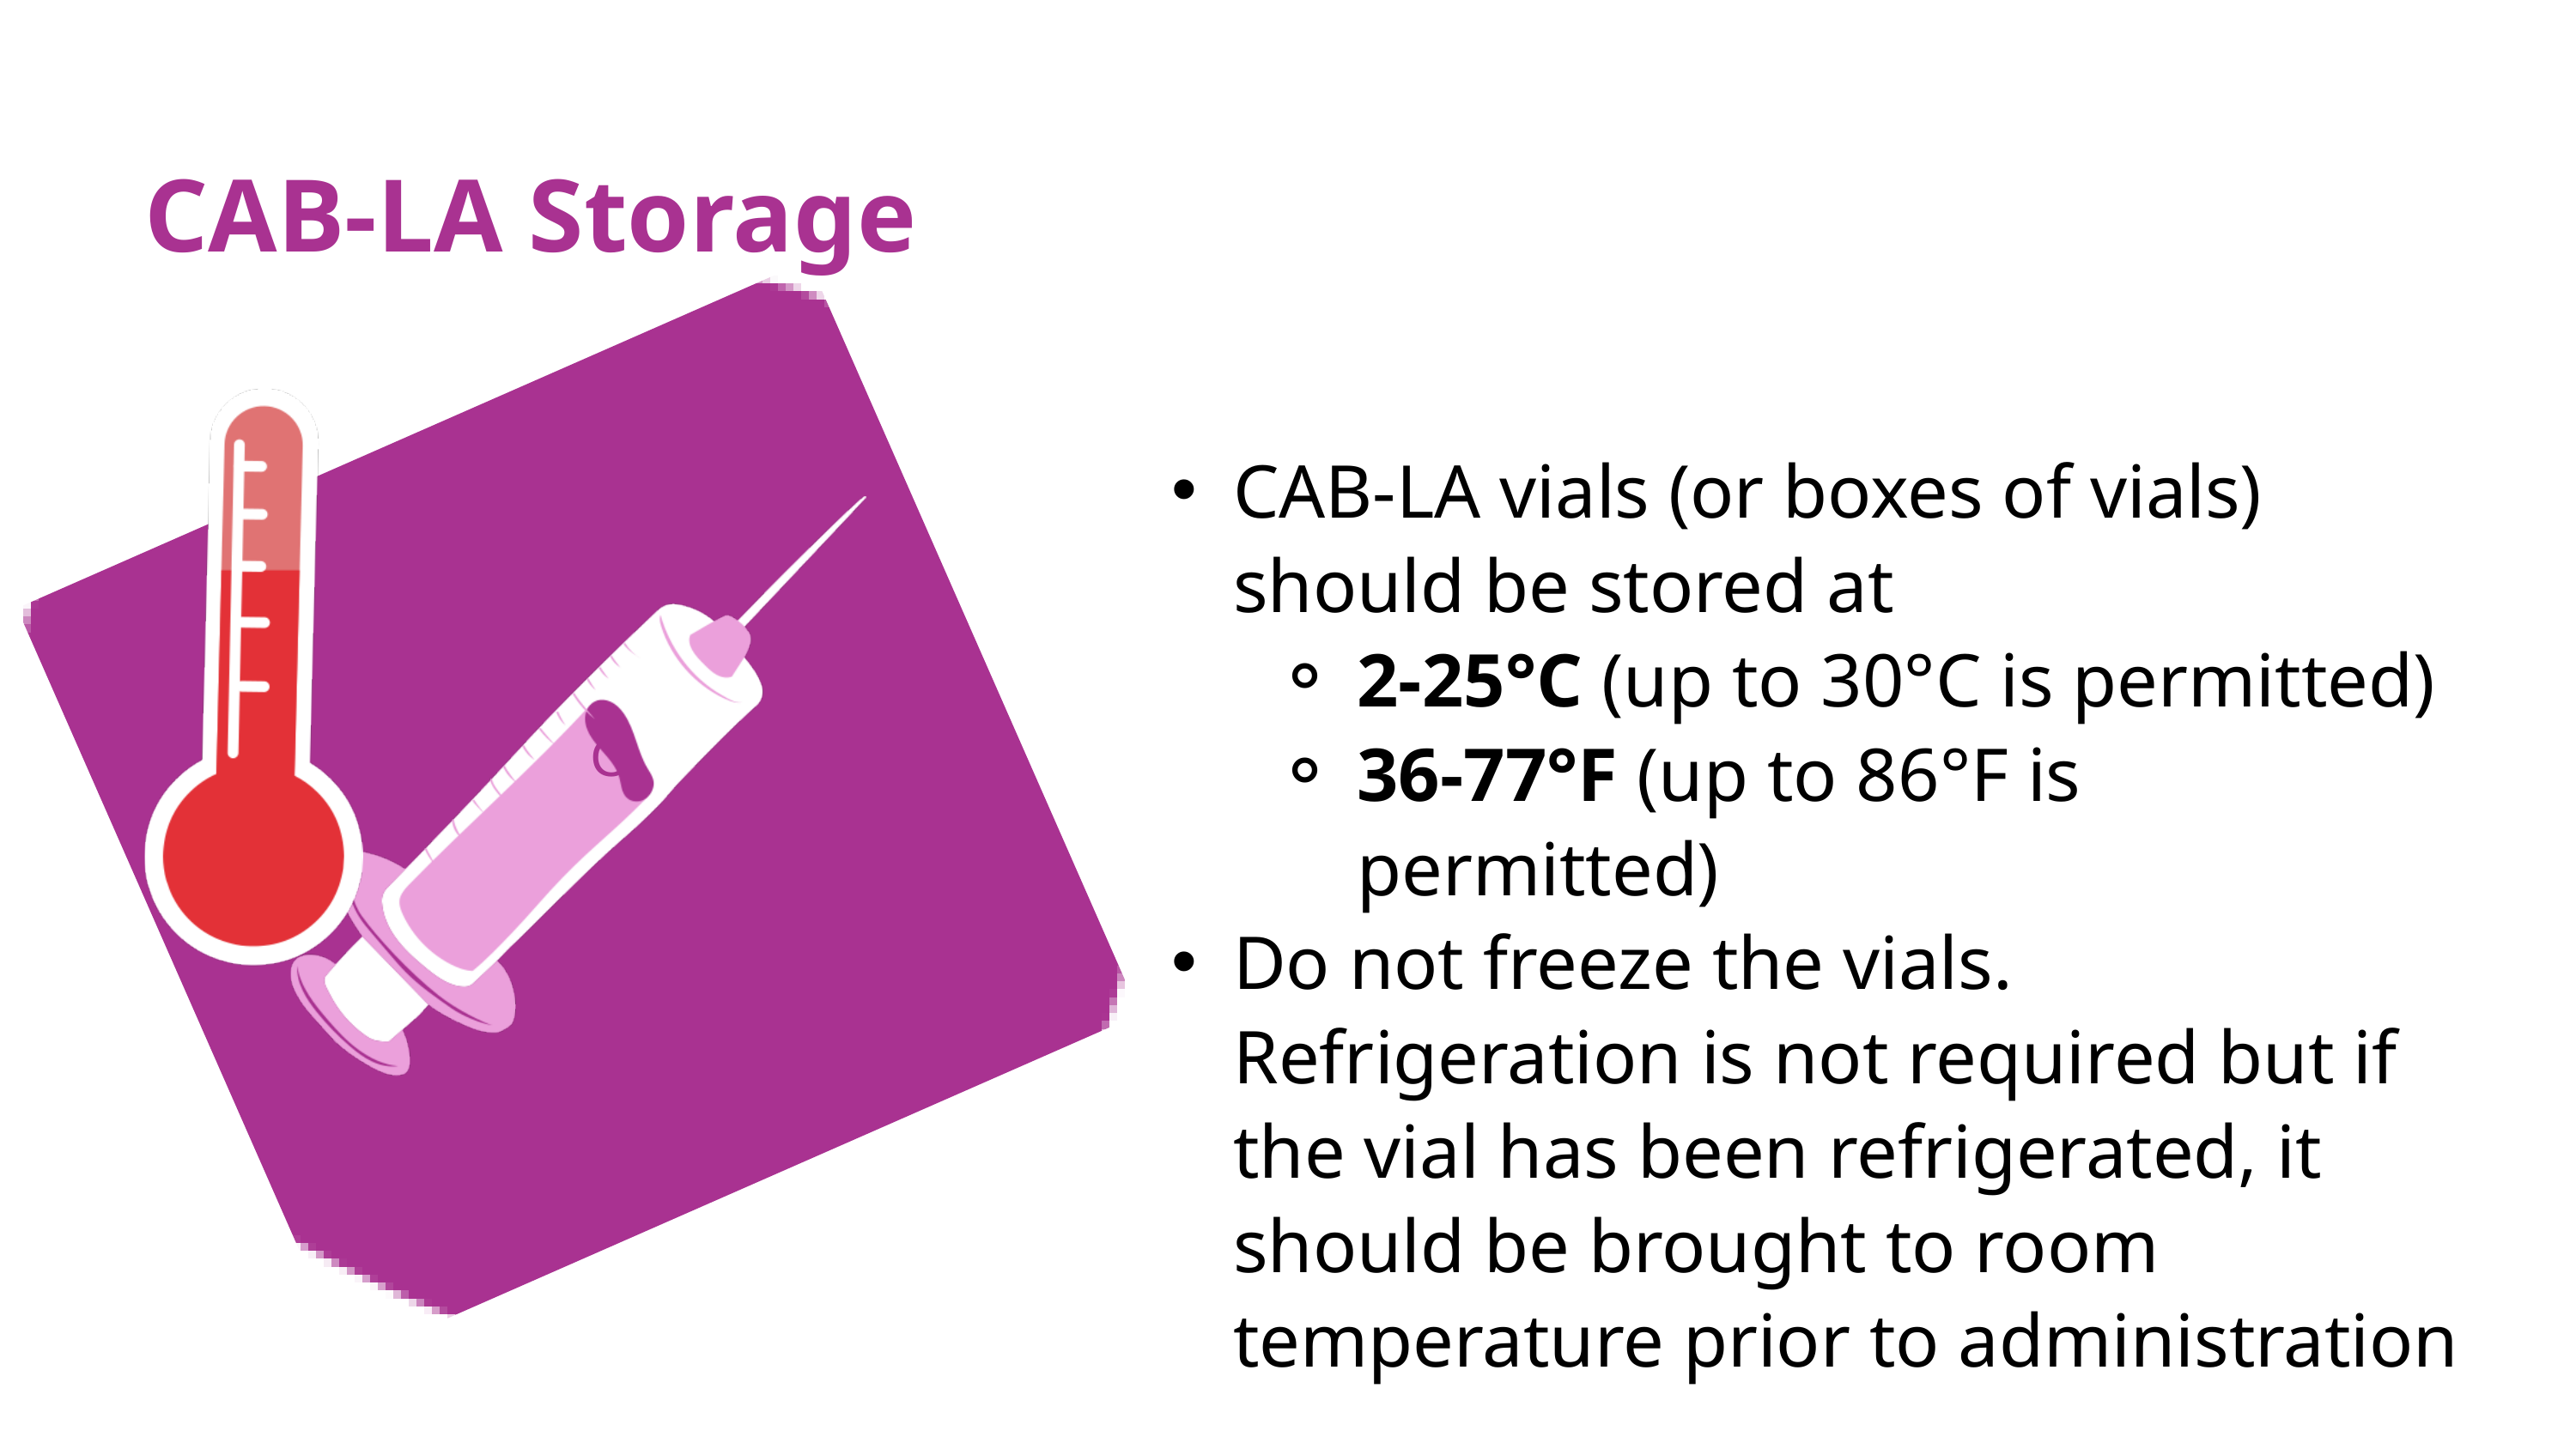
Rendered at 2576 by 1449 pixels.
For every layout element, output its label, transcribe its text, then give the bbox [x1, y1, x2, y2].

text_box CAB-LA Storage [144, 163, 2462, 275]
text_box CAB-LA vials (or boxes of vials) should be stored at 2-25°C (up to 30°C is permitted) 36-77°F (up to 86°F is permitted) Do not freeze the vials. Refrigeration is not required but if the vial has been refrigerated, it should be brought to room temperature prior to administration [1109, 438, 2462, 1382]
text_box [175, 260, 1109, 1362]
text_box [16, 552, 144, 898]
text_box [290, 496, 866, 1076]
text_box [144, 388, 363, 968]
